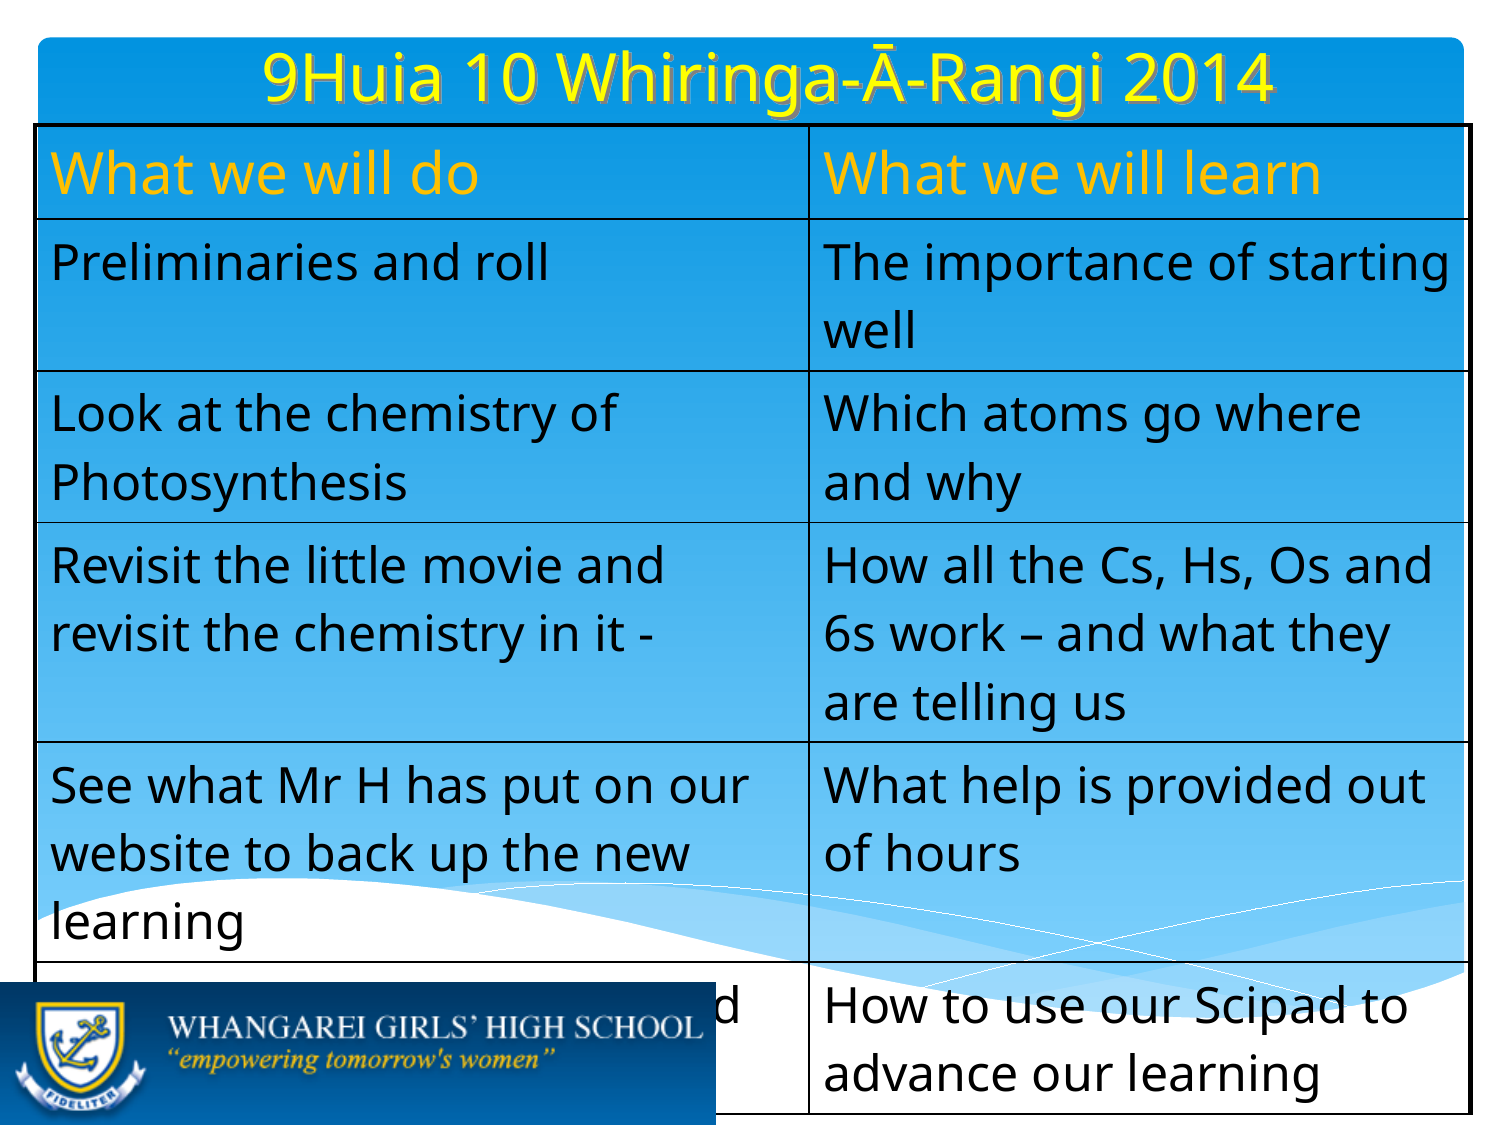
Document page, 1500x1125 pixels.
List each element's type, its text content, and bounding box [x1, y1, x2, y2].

table_cell How to use our Scipad to advance our learning [810, 963, 1468, 1113]
table_header What we will do [37, 127, 808, 218]
picture [0, 982, 716, 1125]
text_box 9Huia 10 Whiringa-Ā-Rangi 2014 [162, 24, 1375, 123]
table_header What we will learn [810, 127, 1468, 218]
table_cell What help is provided out of hours [810, 743, 1468, 961]
table_cell Which atoms go where and why [810, 372, 1468, 522]
table_cell Work, together, on the Scipad pages [37, 963, 808, 1113]
table_cell How all the Cs, Hs, Os and 6s work – and what they are telling us [810, 523, 1468, 741]
table_cell The importance of starting well [810, 220, 1468, 370]
table_cell Preliminaries and roll [37, 220, 808, 370]
table_cell See what Mr H has put on our website to back up the new learning [37, 743, 808, 961]
table_cell Revisit the little movie and revisit the chemistry in it - [37, 523, 808, 741]
table_cell Look at the chemistry of Photosynthesis [37, 372, 808, 522]
